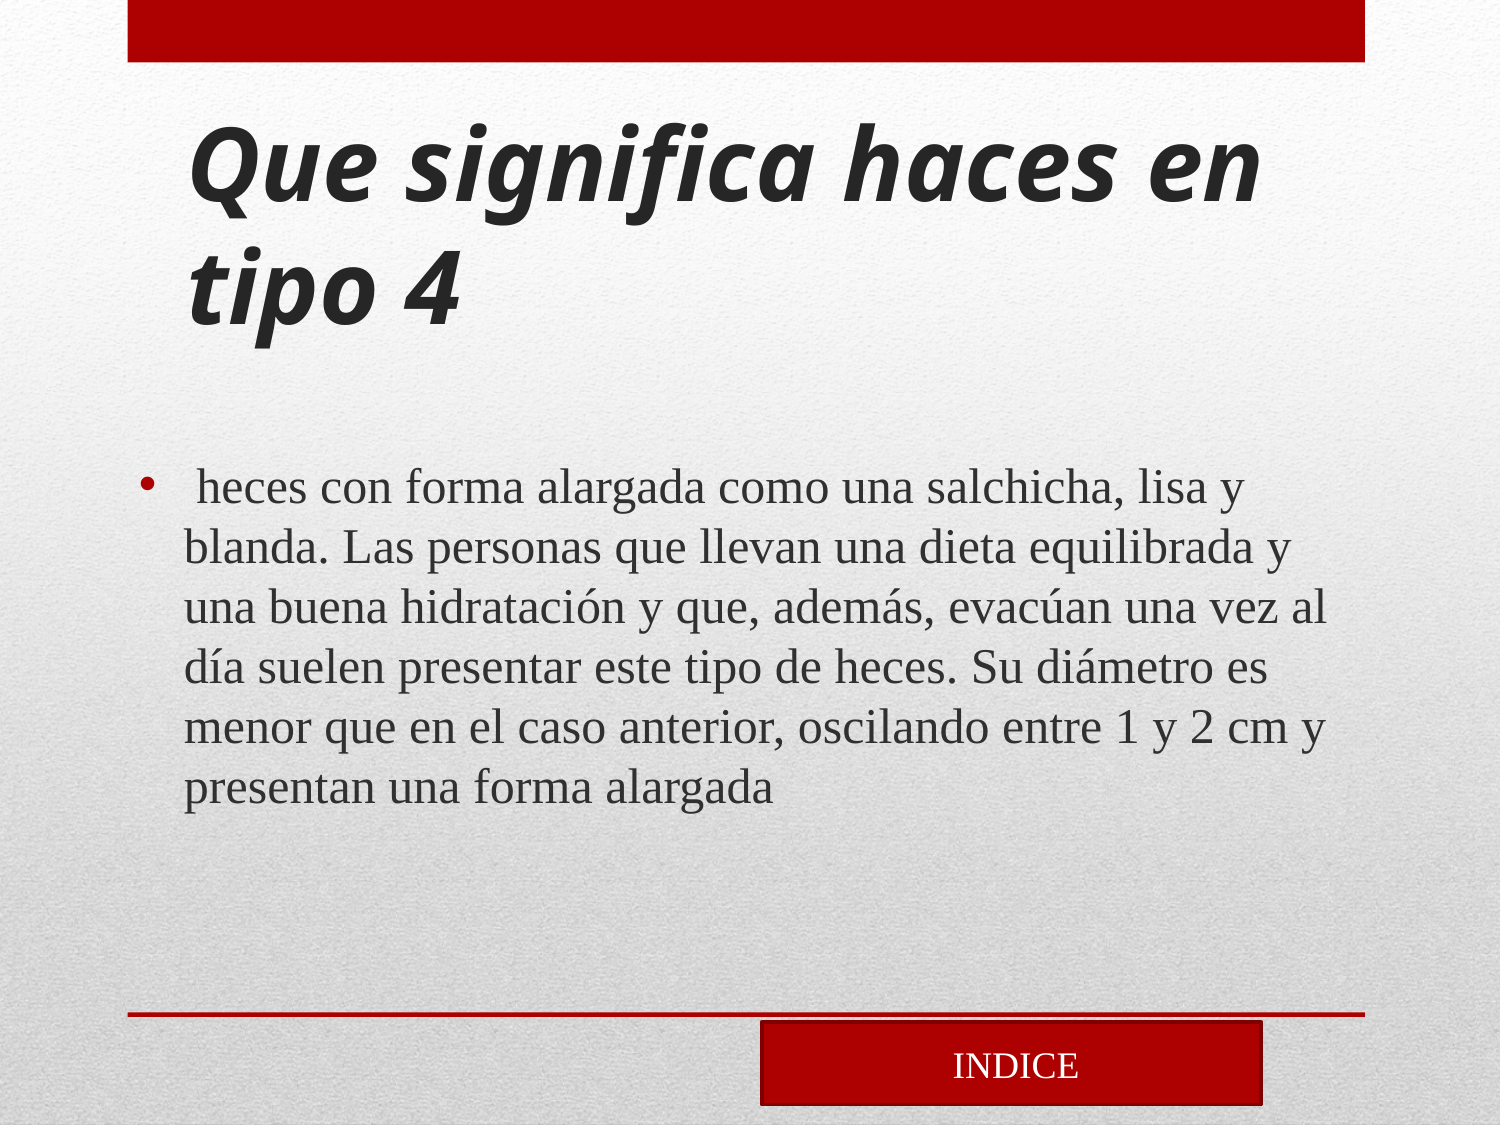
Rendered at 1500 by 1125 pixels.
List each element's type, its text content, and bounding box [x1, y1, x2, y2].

title Que significa haces en tipo 4 [171, 90, 1284, 314]
text_box INDICE [760, 1020, 1263, 1106]
list heces con forma alargada como una salchicha, lisa y blanda. Las personas que llevan una dieta equilibrada y una buena hidratación y que, además, evacúan una vez al día suelen presentar este tipo de heces. Su diámetro es menor que en el caso anterior, oscilando entre 1 y 2 cm y presentan una forma alargada [123, 314, 1362, 952]
